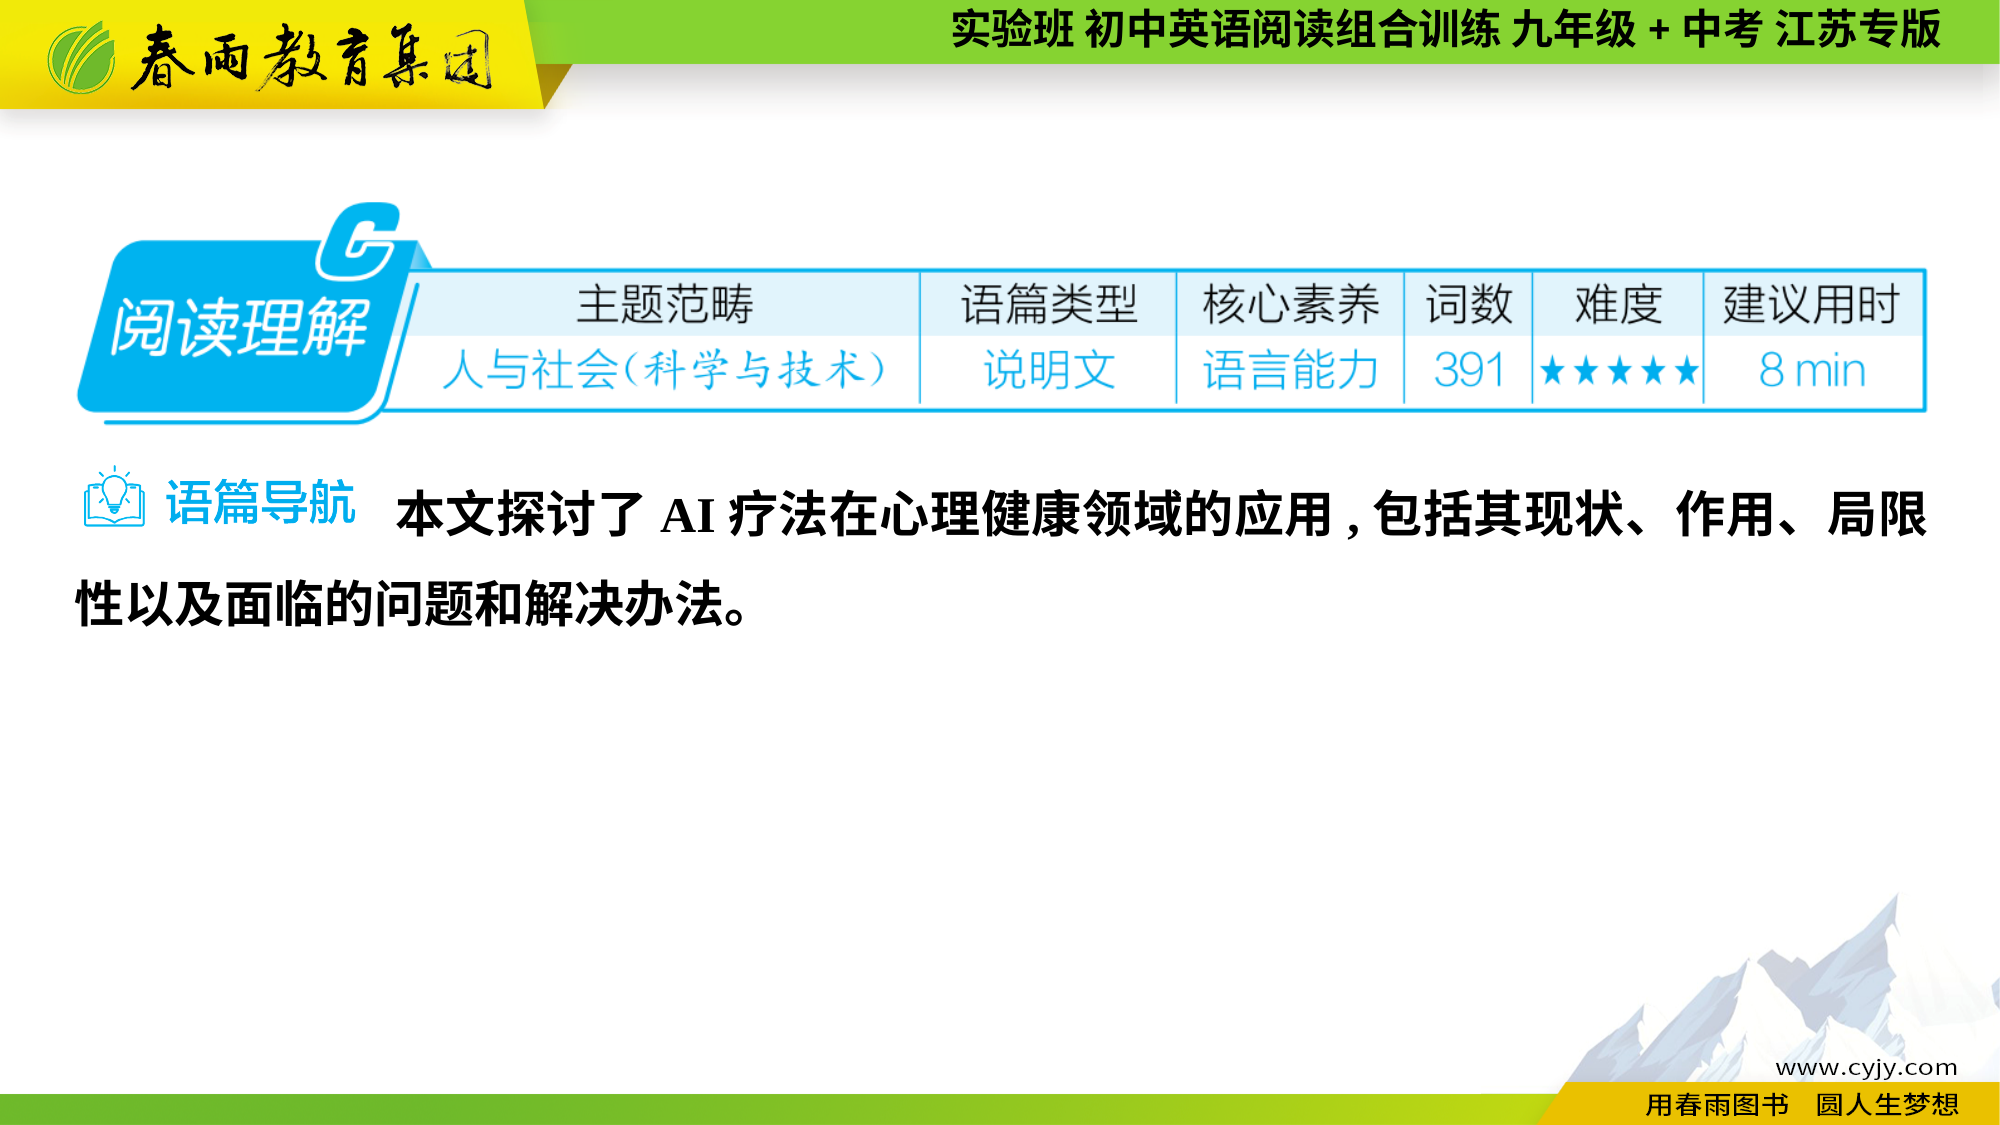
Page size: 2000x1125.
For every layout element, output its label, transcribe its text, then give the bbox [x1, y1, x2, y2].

picture [0, 0, 2000, 1125]
list 本文探讨了AI疗法在心理健康领域的应用,包括其现状、作用、局限性以及面临的问题和解决办法。 [59, 444, 1944, 631]
